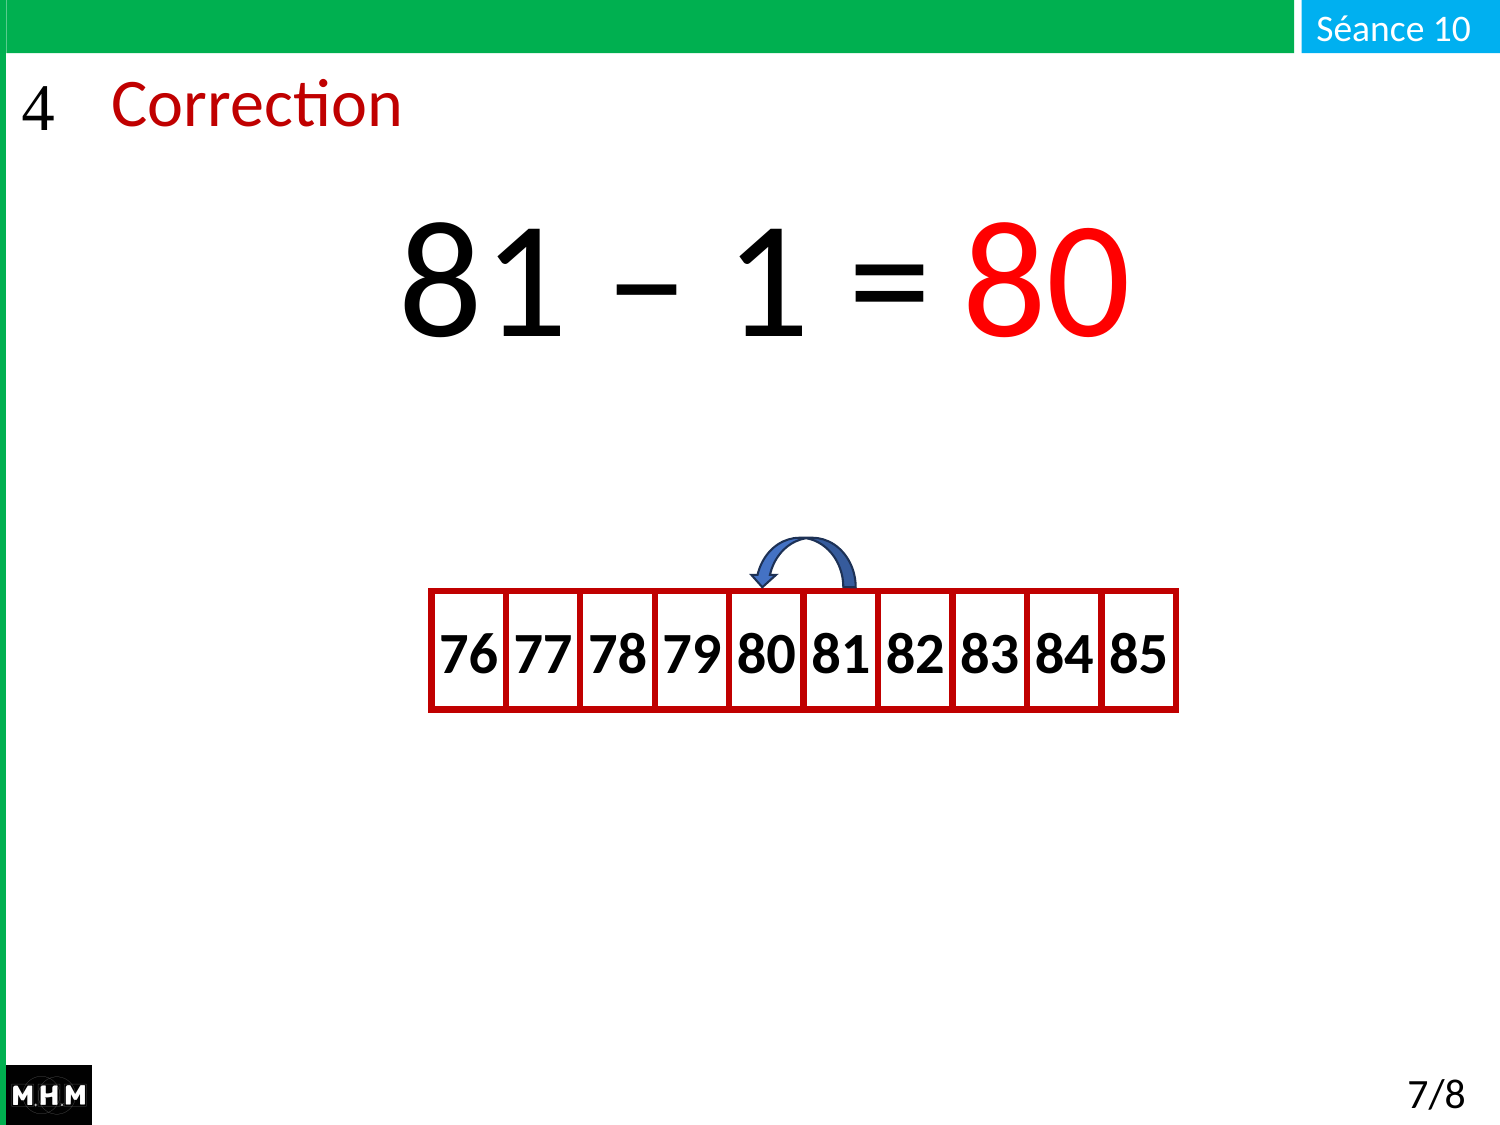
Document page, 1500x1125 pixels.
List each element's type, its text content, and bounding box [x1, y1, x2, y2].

picture [6, 1065, 92, 1125]
title Correction [96, 60, 1391, 150]
text_box 81 – 1 = … [384, 162, 947, 377]
list 7/8 [1373, 1064, 1500, 1125]
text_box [431, 591, 1176, 710]
text_box [749, 536, 857, 589]
text_box 80 [947, 162, 1161, 377]
